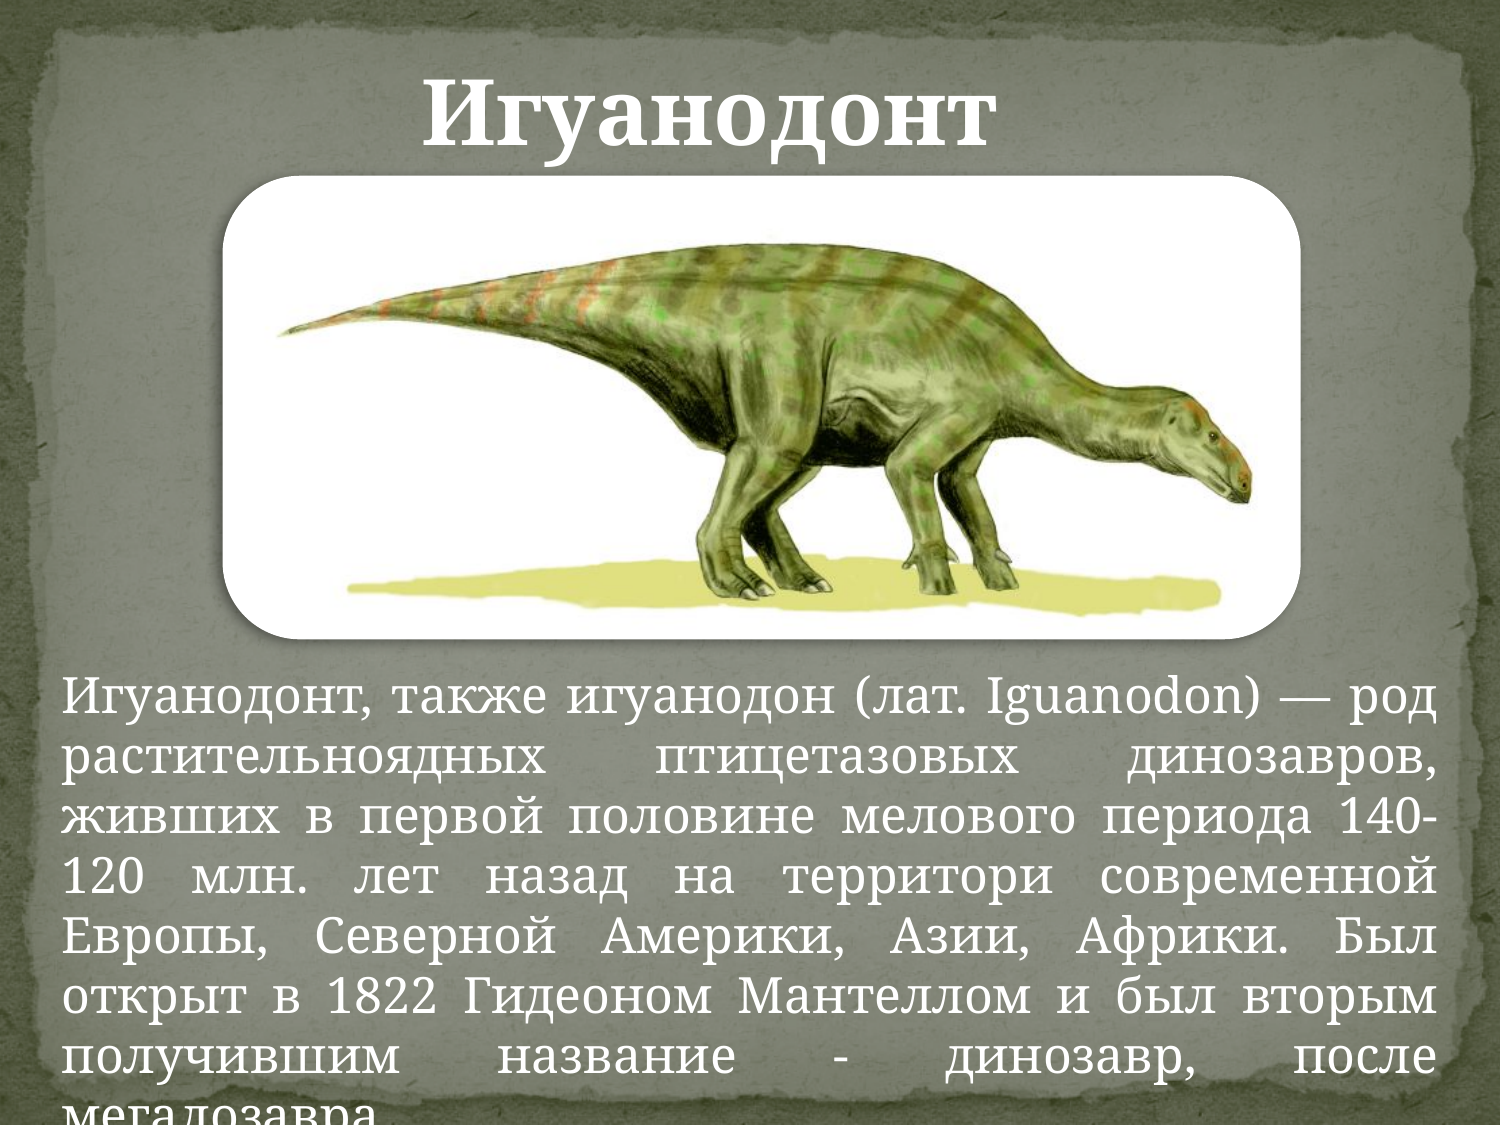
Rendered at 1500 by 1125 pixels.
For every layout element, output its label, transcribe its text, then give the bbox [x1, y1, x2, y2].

text_box Игуанодонт [406, 46, 1015, 165]
picture [222, 175, 1301, 640]
text_box Игуанодонт, также игуанодон (лат. Iguanodon) — род растительноядных птицетазовых динозавров, живших в первой половине мелового периода 140-120 млн. лет назад на территори современной Европы, Северной Америки, Азии, Африки. Был открыт в 1822 Гидеоном Мантеллом и был вторым получившим название - динозавр, после мегалозавра. [46, 656, 1454, 1125]
